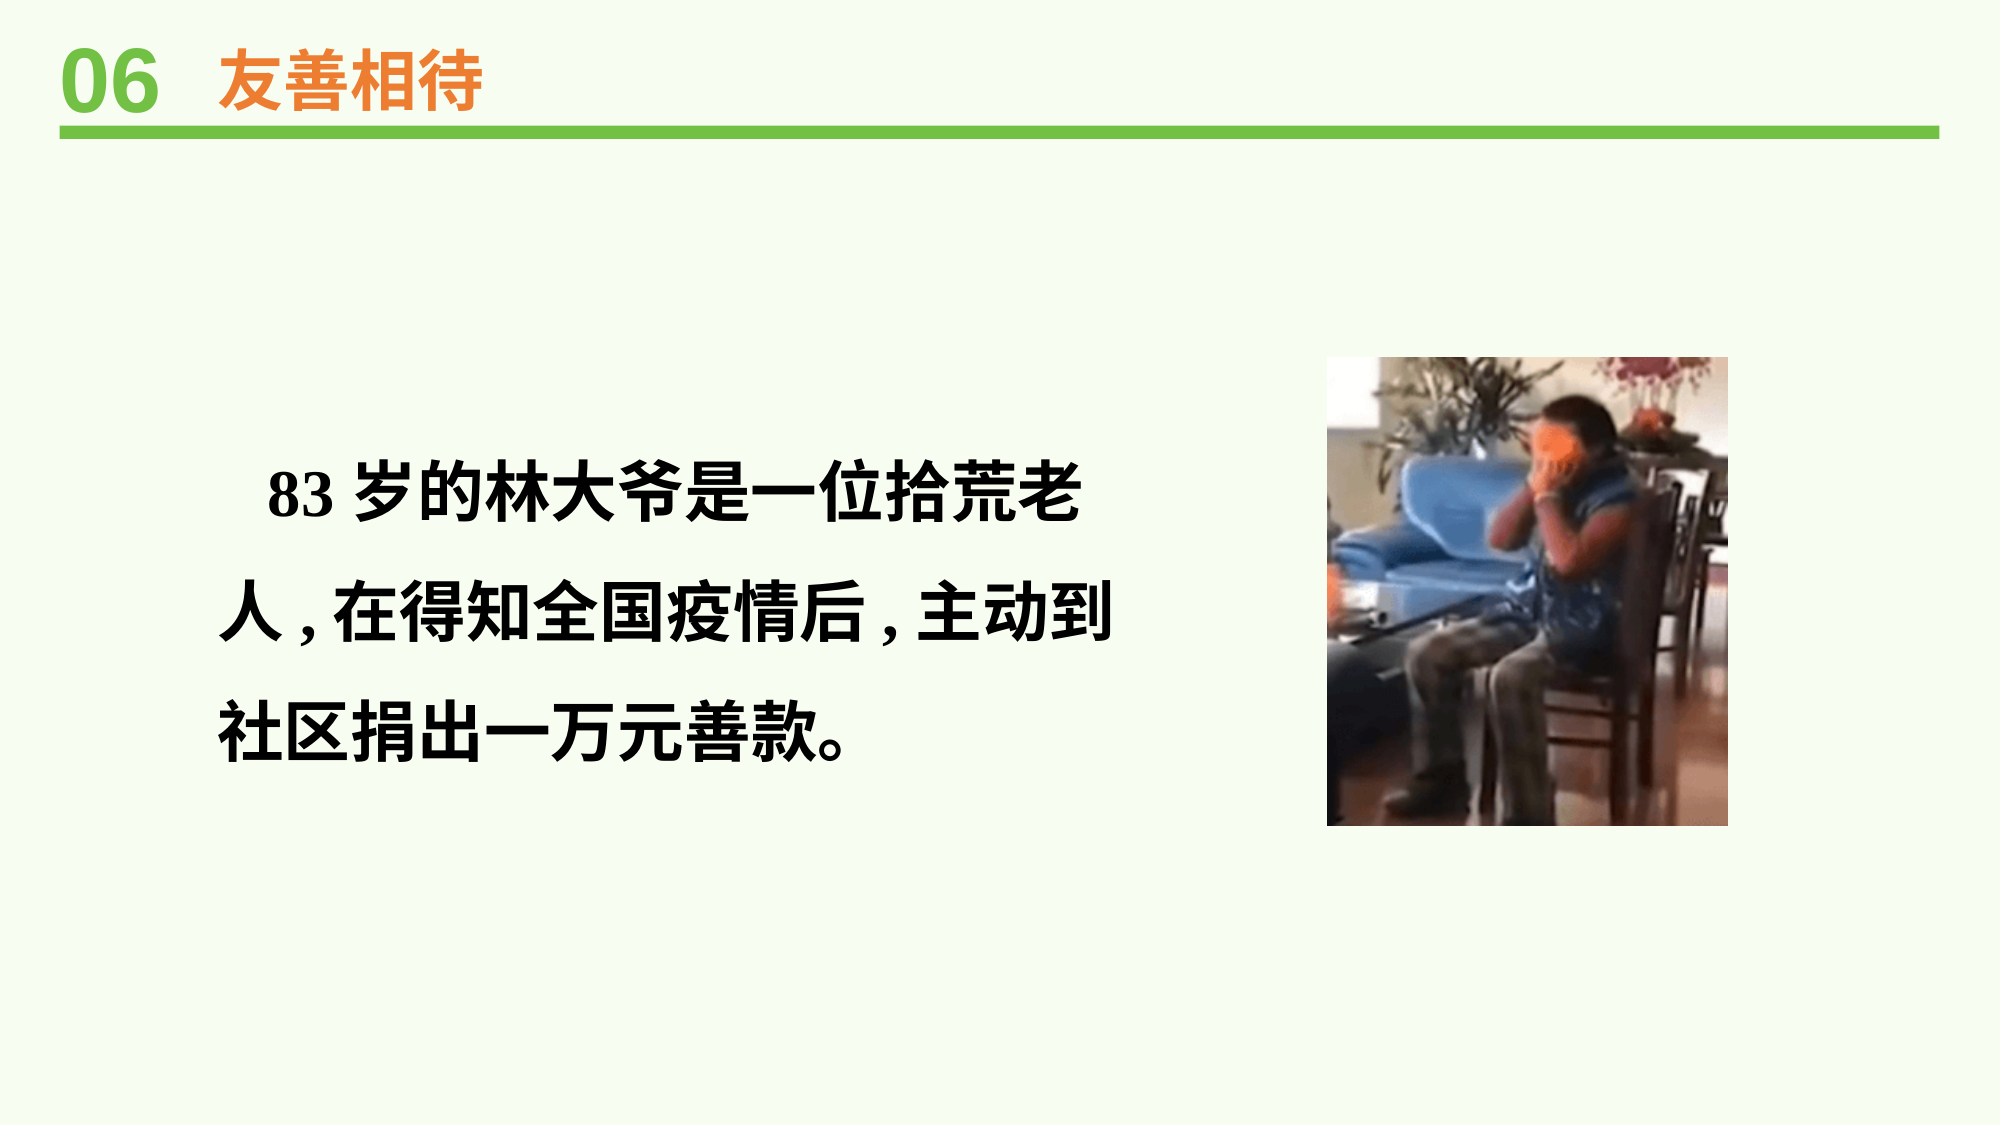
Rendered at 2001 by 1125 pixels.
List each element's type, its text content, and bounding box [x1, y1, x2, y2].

text_box 83岁的林大爷是一位拾荒老人,在得知全国疫情后,主动到社区捐出一万元善款。 [202, 402, 1158, 777]
text_box 06 [59, 24, 161, 128]
text_box [59, 125, 1940, 140]
picture [1327, 357, 1728, 826]
text_box 友善相待 [202, 31, 871, 127]
